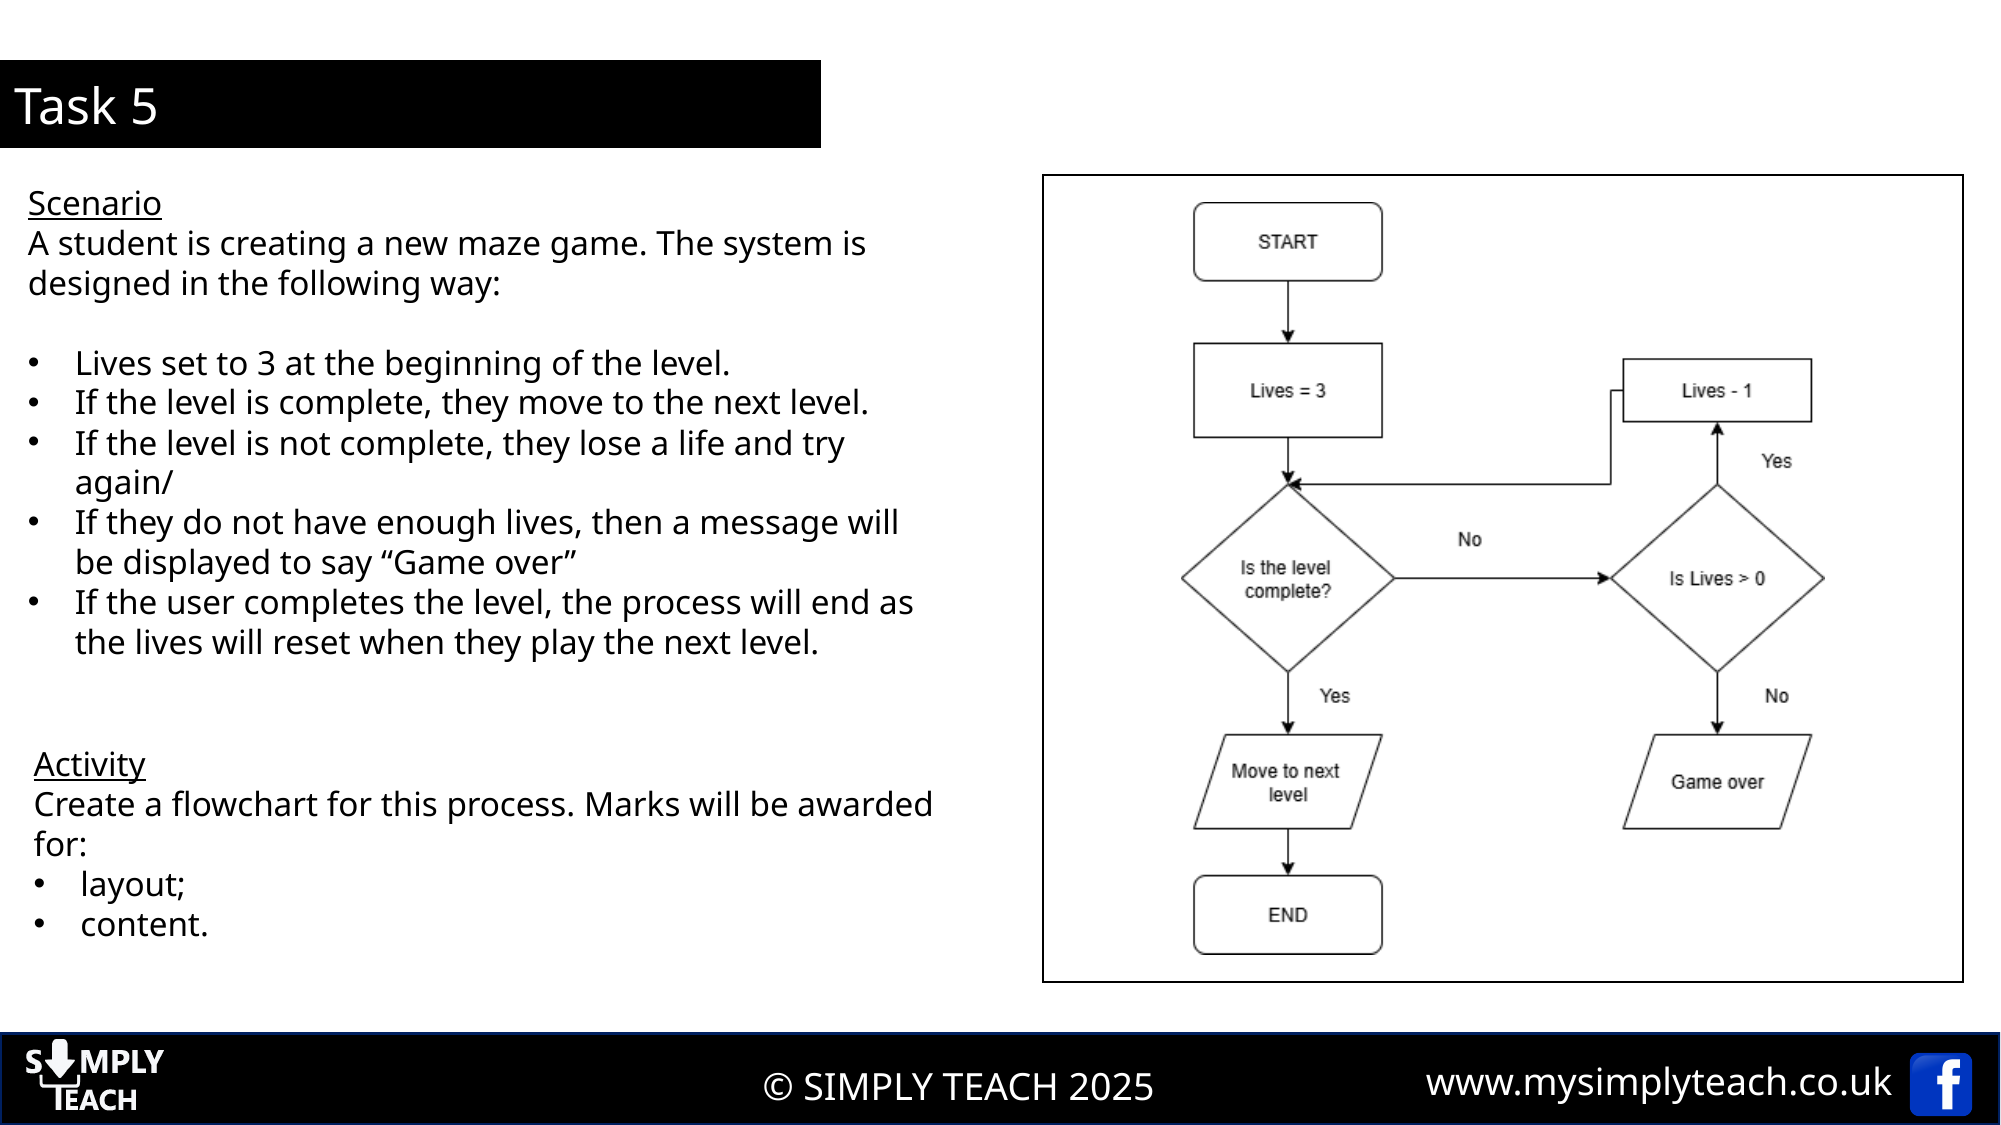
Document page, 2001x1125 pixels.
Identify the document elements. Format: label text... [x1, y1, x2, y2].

table_header [1044, 176, 1962, 981]
picture [1907, 1050, 1975, 1119]
picture [15, 1033, 182, 1122]
text_box Scenario A student is creating a new maze game. The system is designed in the following way: Lives set to 3 at the beginning of the level. If the level is complete, they move to the next level. If the level is not complete, they lose a life and try again/ If they do not have enough lives, then a message will be displayed to say “Game over” If the user completes the level, the process will end as the lives will reset when they play the next level. [13, 174, 957, 669]
picture [1181, 202, 1825, 955]
text_box Task 5 [0, 60, 821, 148]
text_box Activity Create a flowchart for this process. Marks will be awarded for: layout; content. [18, 735, 1000, 951]
